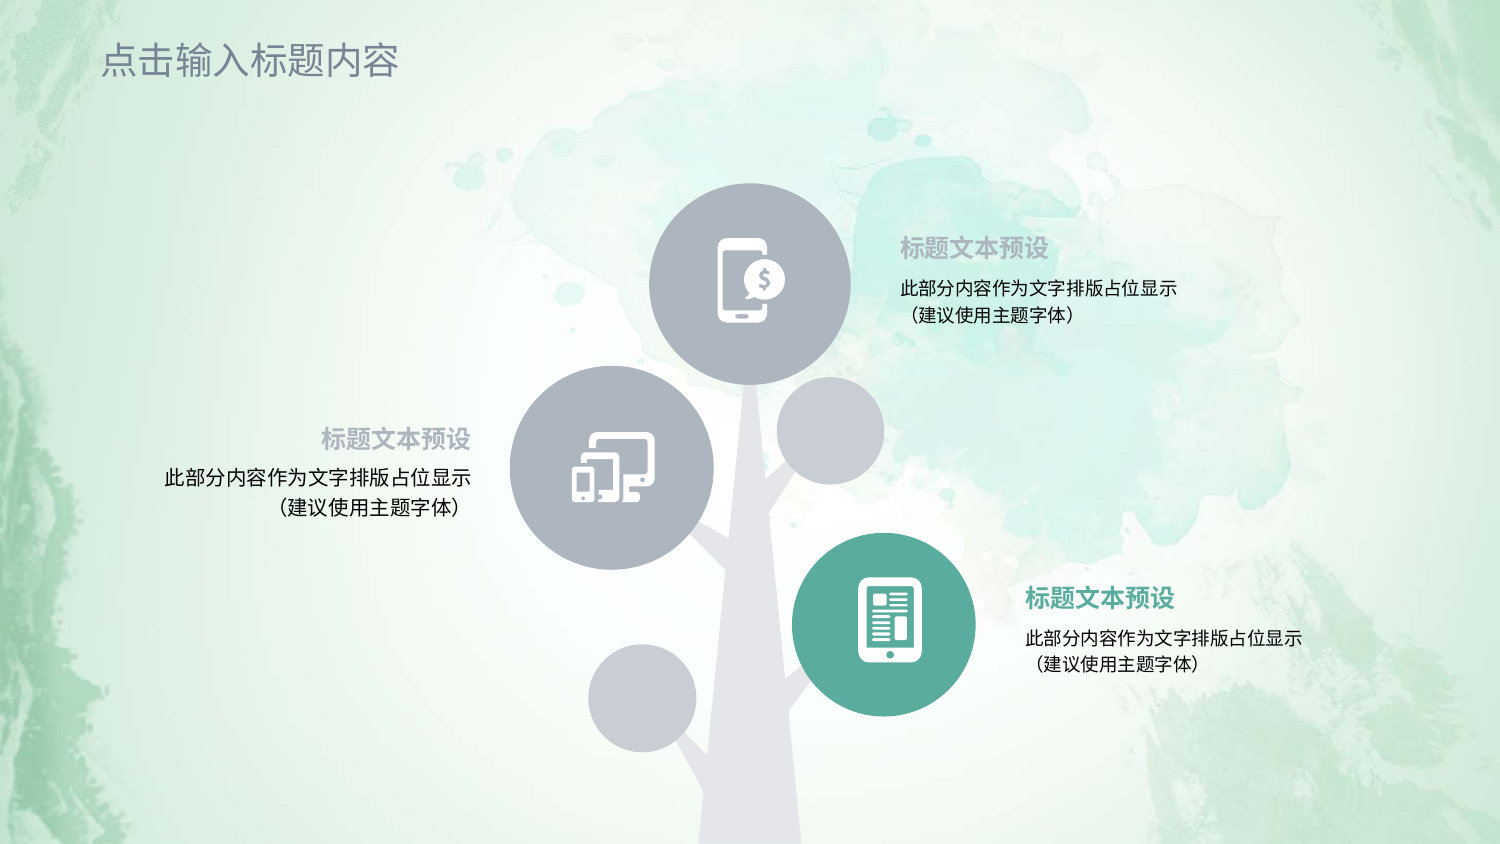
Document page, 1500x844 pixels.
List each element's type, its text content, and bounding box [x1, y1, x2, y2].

text_box 点击输入标题内容 [100, 28, 450, 91]
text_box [1013, 581, 1316, 686]
picture [0, 0, 1500, 844]
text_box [982, 232, 1191, 336]
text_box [147, 423, 484, 527]
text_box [509, 183, 976, 844]
